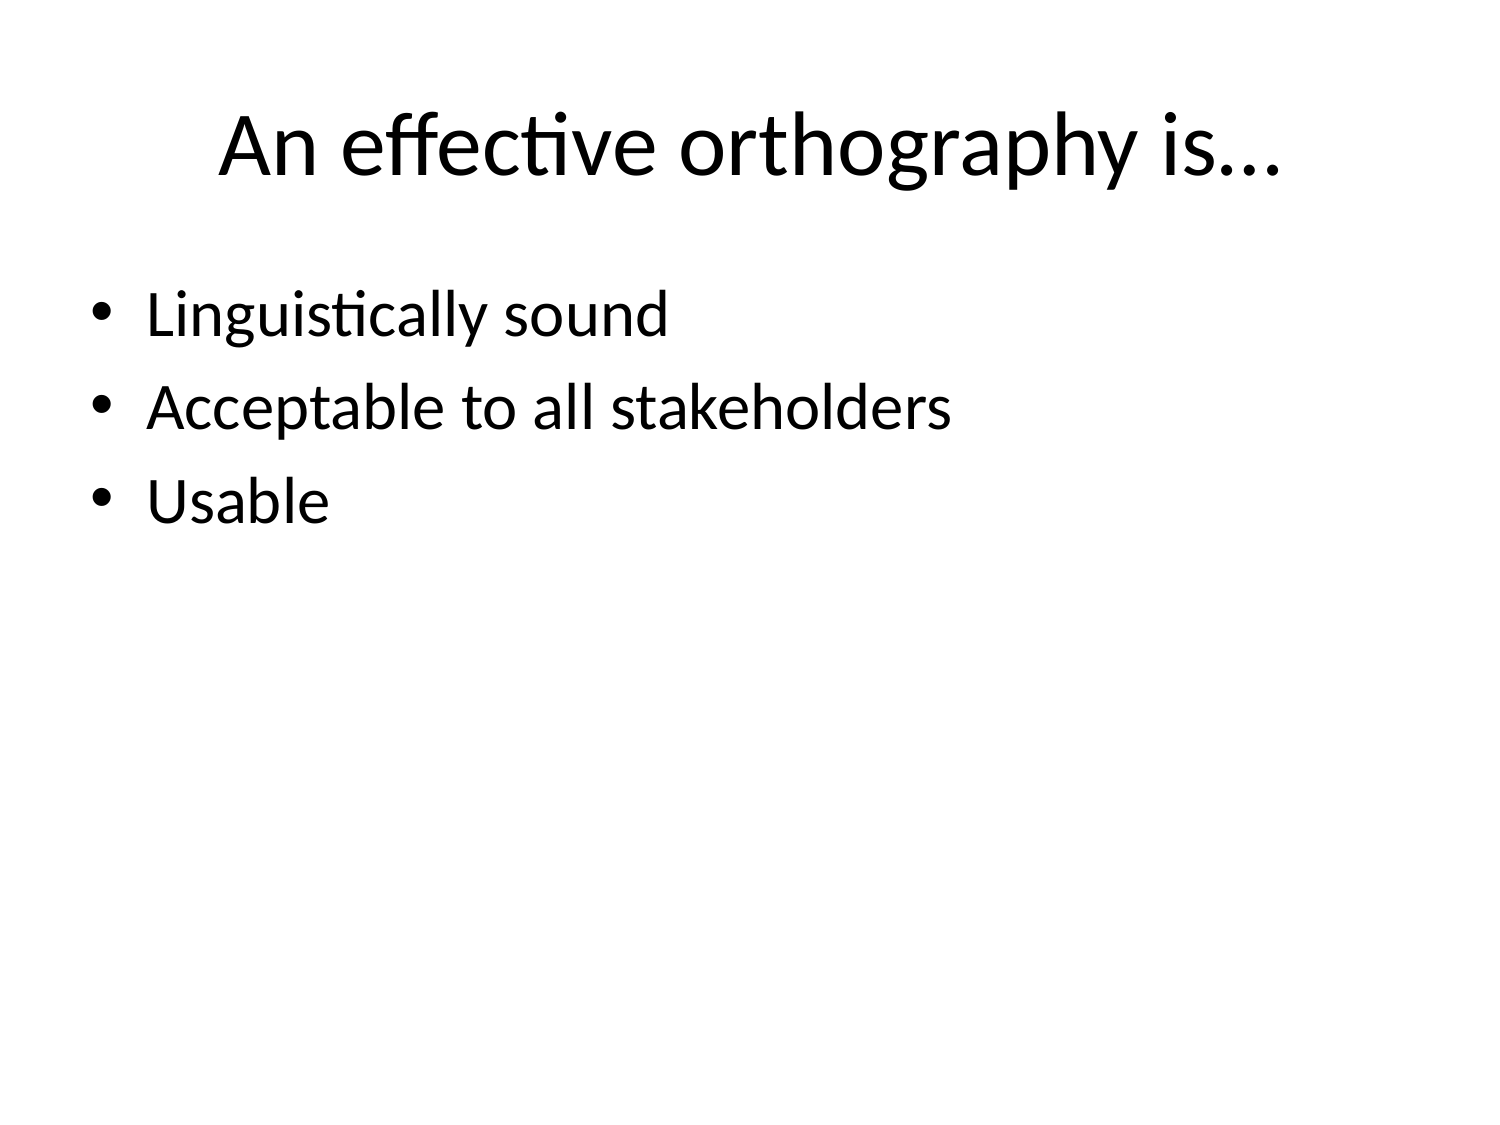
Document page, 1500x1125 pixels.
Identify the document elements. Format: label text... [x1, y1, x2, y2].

list Linguistically sound Acceptable to all stakeholders Usable [75, 262, 1425, 1005]
title An effective orthography is… [75, 45, 1425, 233]
